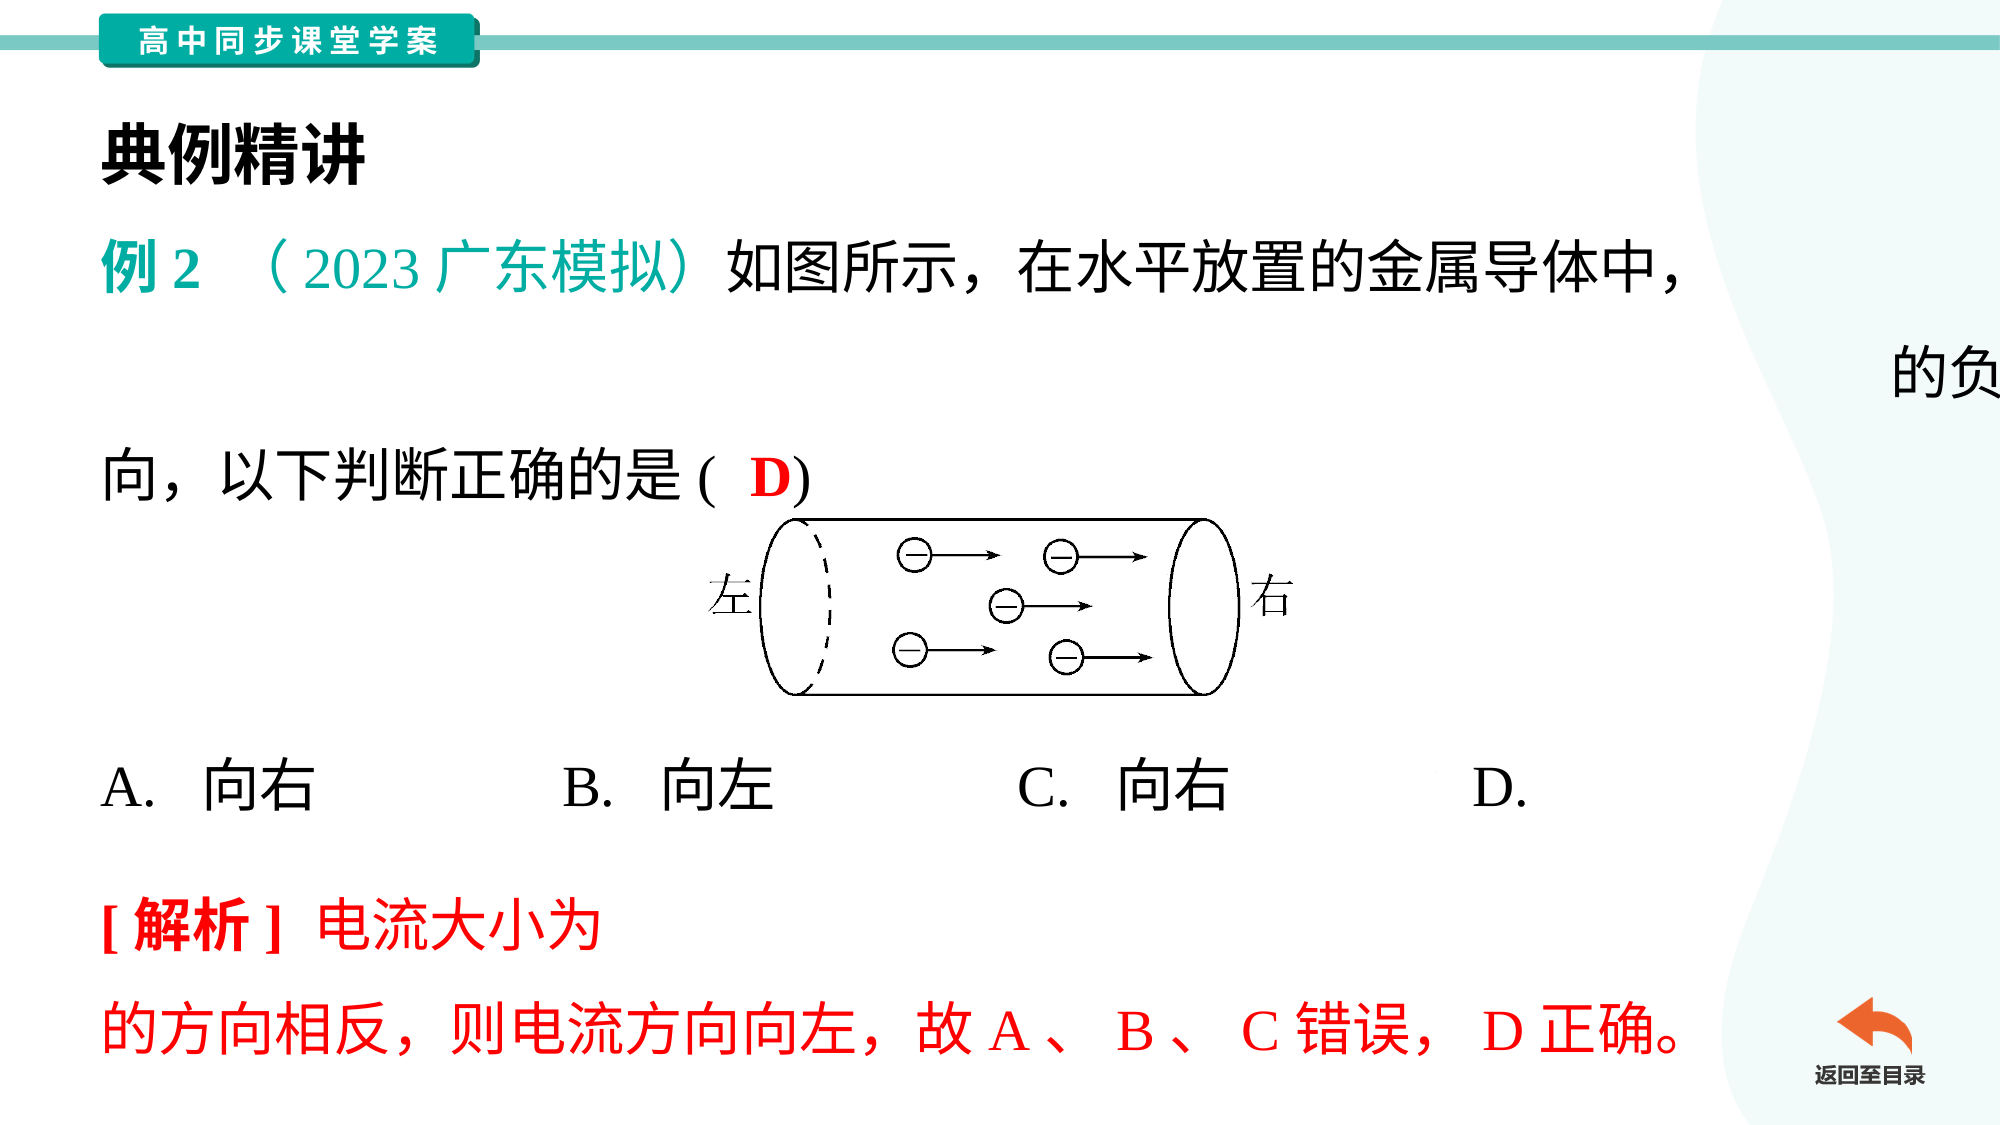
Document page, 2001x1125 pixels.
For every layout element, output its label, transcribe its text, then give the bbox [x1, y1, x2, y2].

picture [0, 0, 2000, 1125]
text_box 典例精讲 [100, 76, 1899, 254]
text_box D [729, 404, 814, 498]
